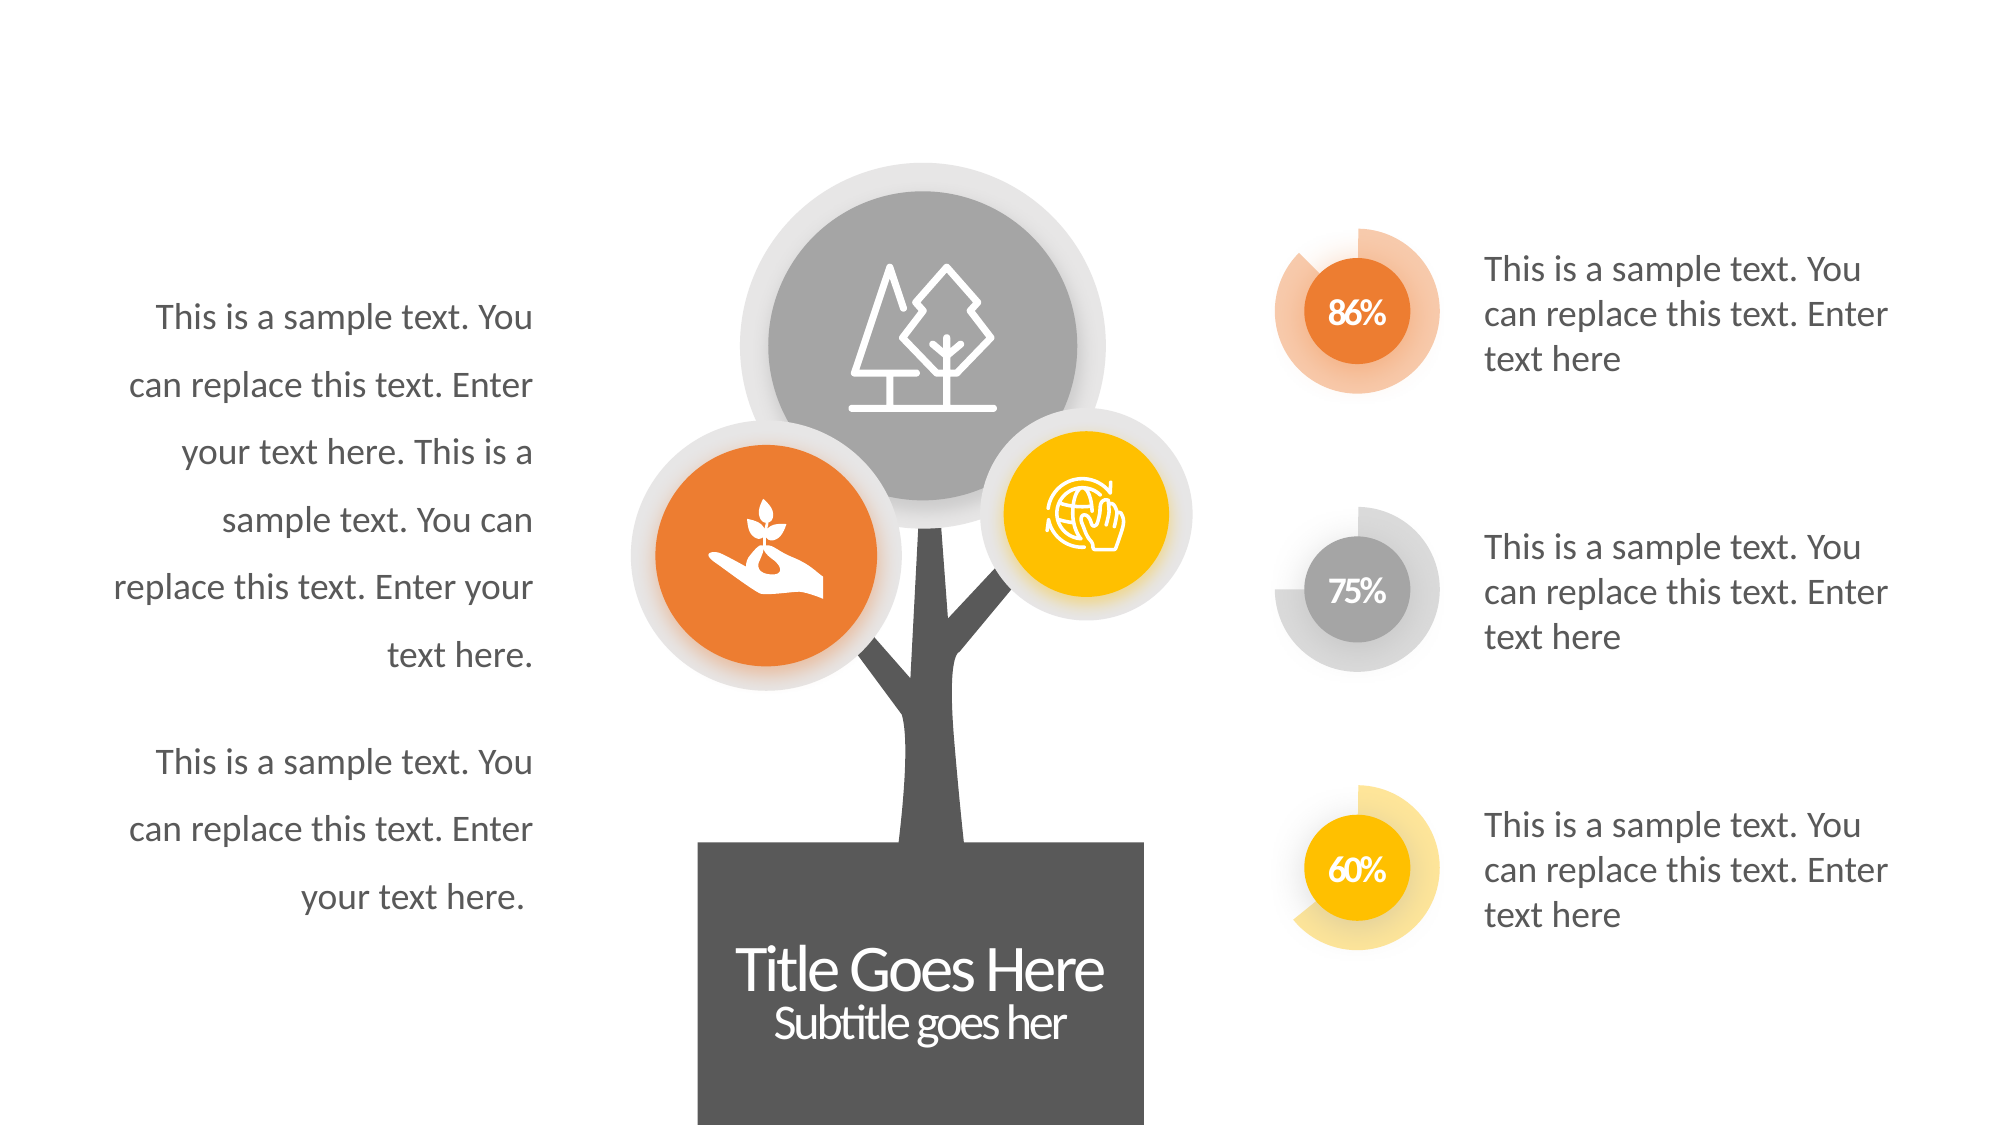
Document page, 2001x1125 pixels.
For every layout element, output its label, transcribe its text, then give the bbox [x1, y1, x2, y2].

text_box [980, 407, 1193, 621]
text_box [630, 420, 902, 691]
text_box This is a sample text. You can replace this text. Enter text here [1469, 507, 1934, 672]
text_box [1304, 536, 1411, 643]
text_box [697, 936, 1144, 1058]
text_box [697, 841, 1145, 1125]
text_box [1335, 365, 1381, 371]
text_box This is a sample text. You can replace this text. Enter text here [1469, 229, 1934, 393]
text_box This is a sample text. You can replace this text. Enter text here [1469, 786, 1934, 950]
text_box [739, 162, 1106, 529]
text_box [1291, 784, 1441, 952]
text_box [884, 529, 986, 879]
text_box [1273, 505, 1441, 673]
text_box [1304, 257, 1411, 365]
text_box [1273, 227, 1441, 395]
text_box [1304, 814, 1411, 921]
text_box This is a sample text. You can replace this text. Enter your text here. This is a sample text. You can replace this text. Enter your text here. This is a sample text. You can replace this text. Enter your text here. [93, 262, 549, 924]
